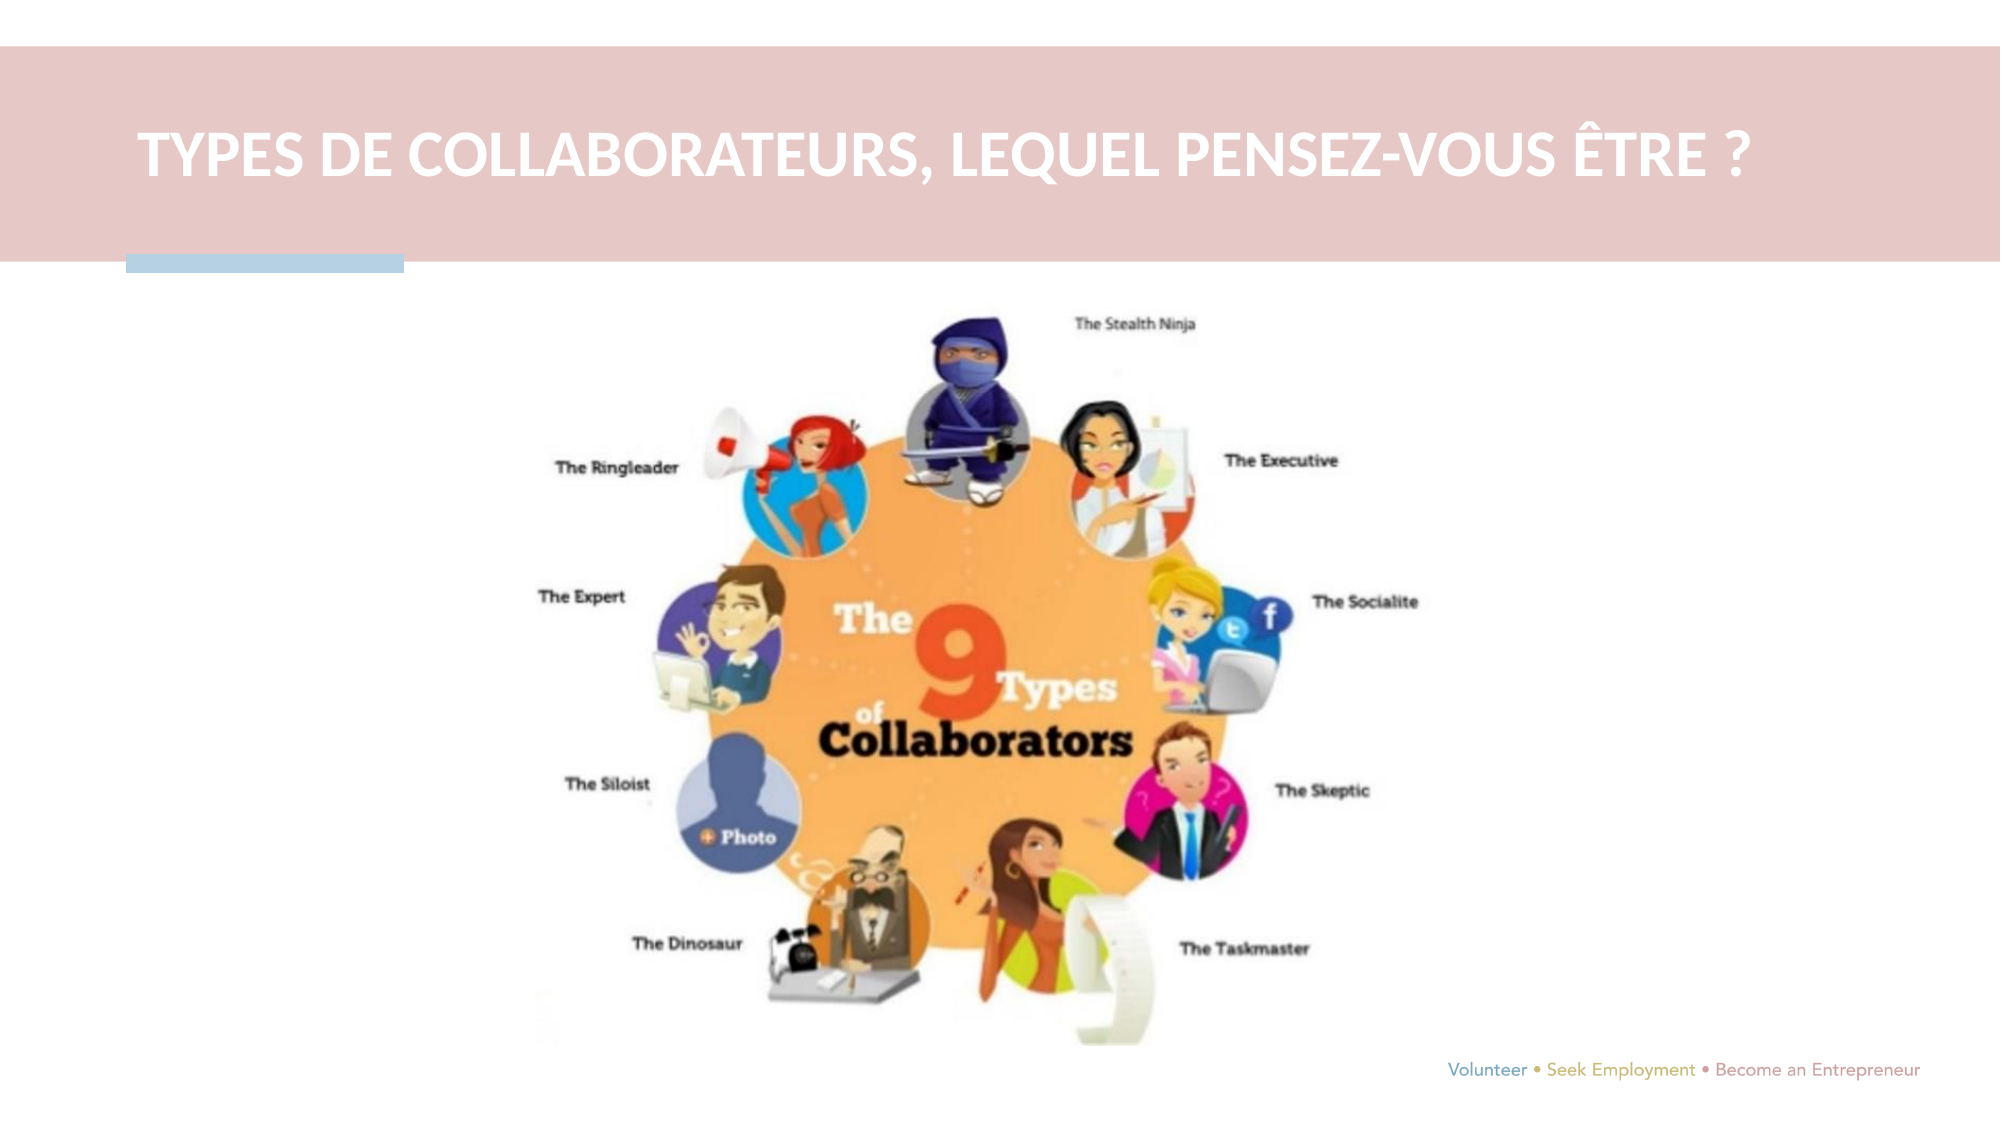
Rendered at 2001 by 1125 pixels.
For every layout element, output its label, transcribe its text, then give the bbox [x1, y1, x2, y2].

list TYPES DE COLLABORATEURS, LEQUEL PENSEZ-VOUS ÊTRE ? [123, 62, 1974, 247]
picture [535, 291, 1971, 1103]
